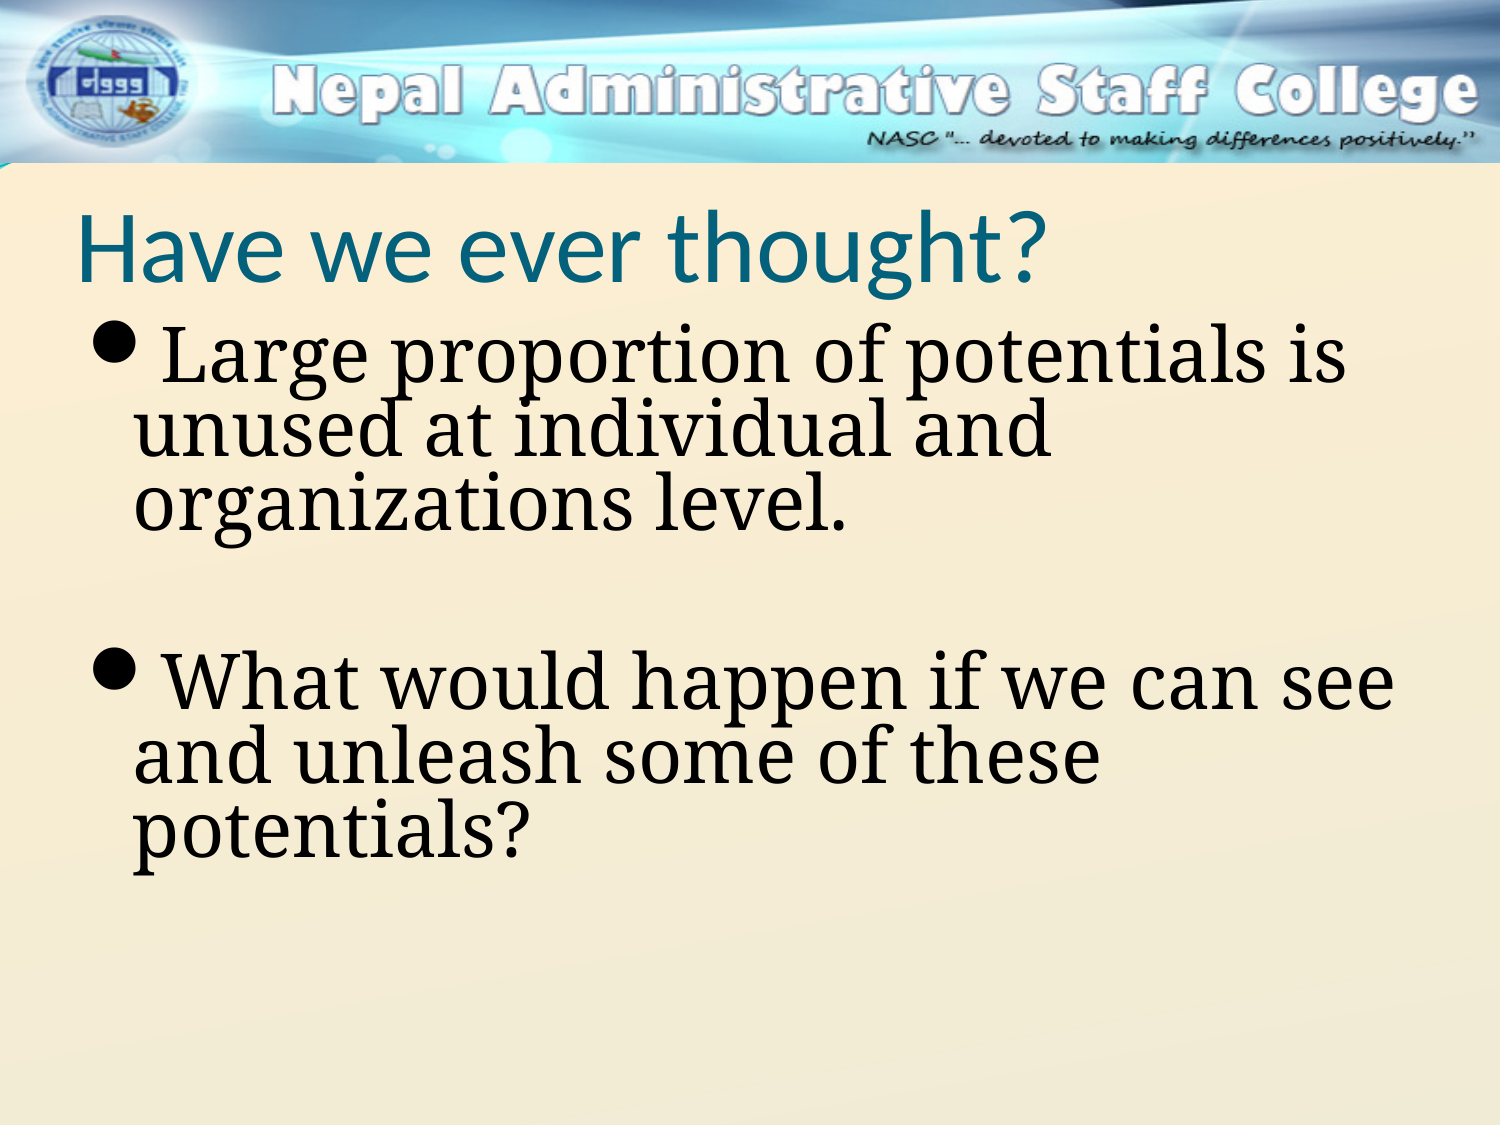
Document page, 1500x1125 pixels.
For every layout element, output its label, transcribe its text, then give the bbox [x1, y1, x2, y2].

title Have we ever thought? [75, 115, 1425, 303]
picture [0, 0, 1500, 163]
list Large proportion of potentials is unused at individual and organizations level. What would happen if we can see and unleash some of these potentials? [75, 317, 1425, 938]
